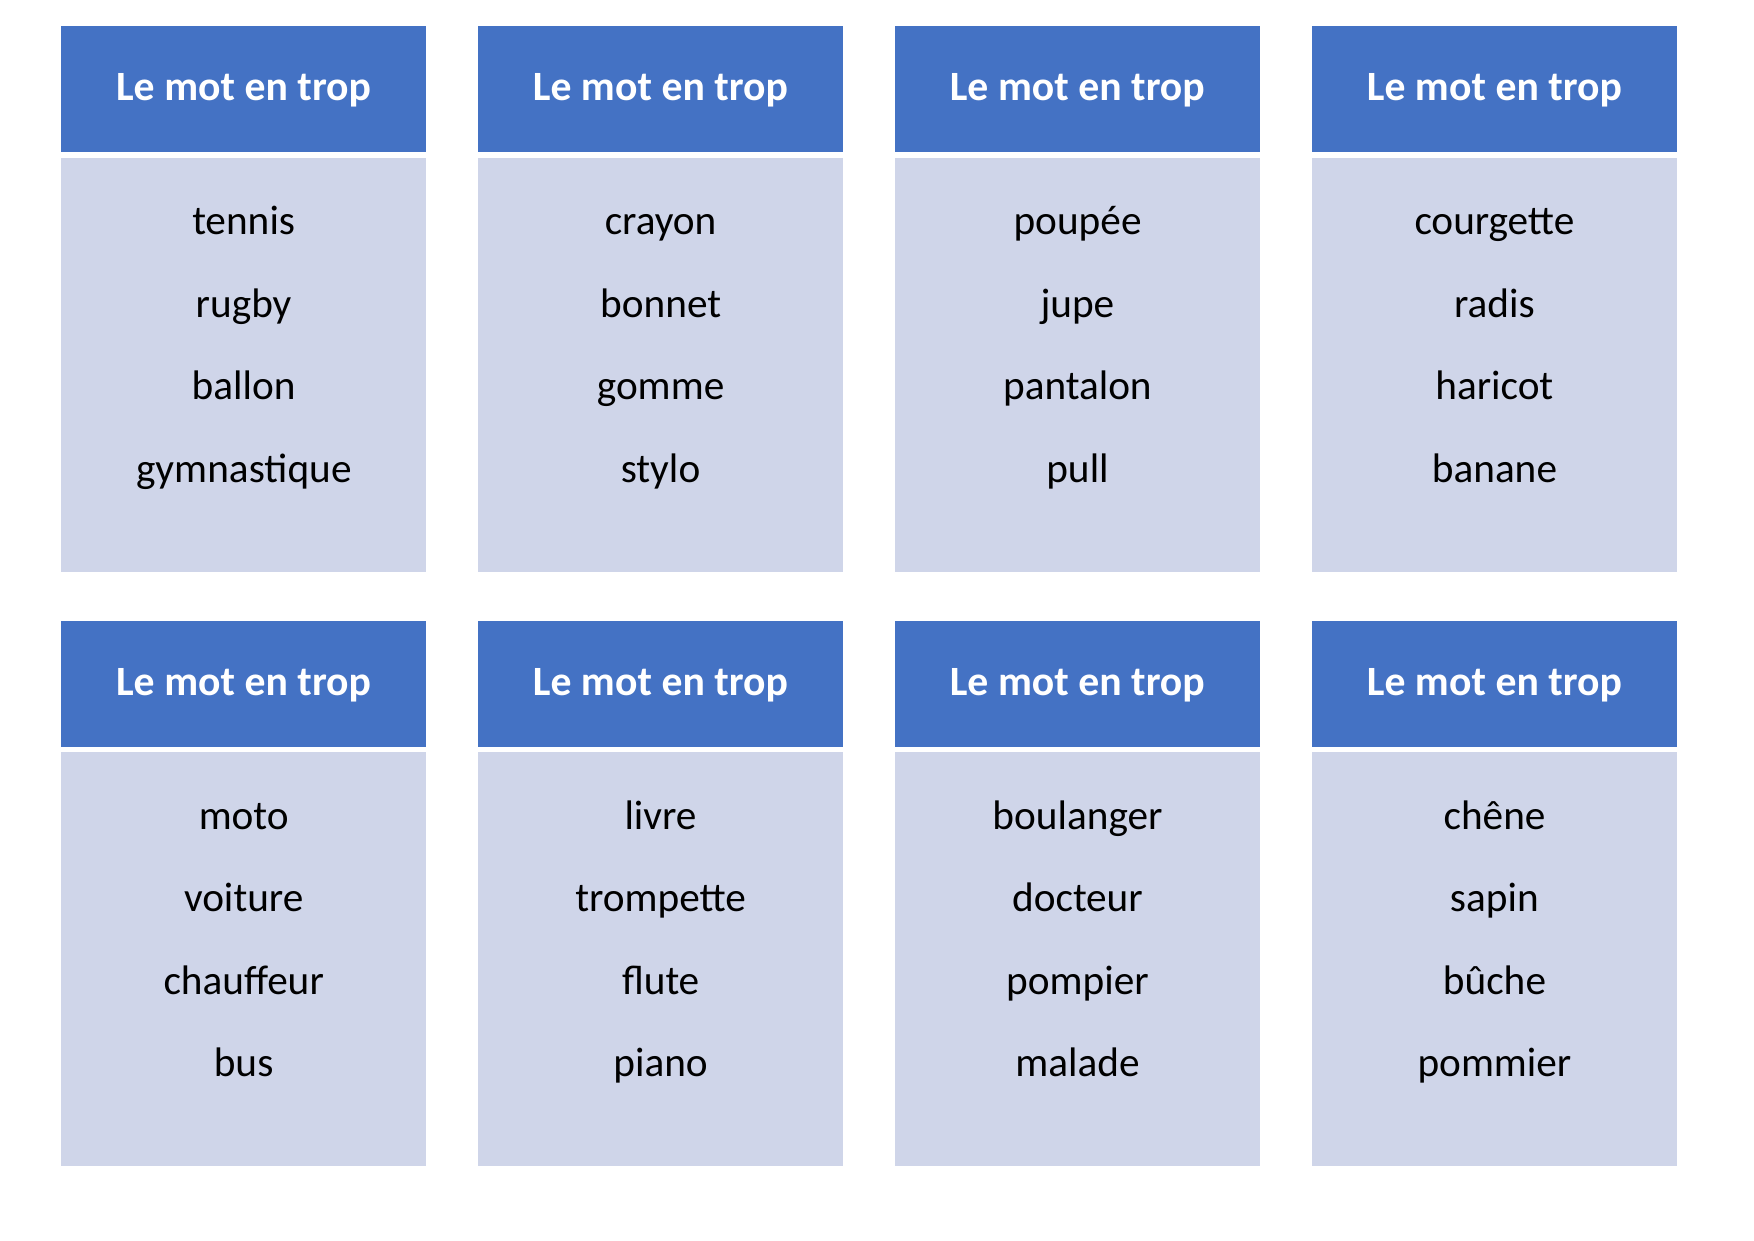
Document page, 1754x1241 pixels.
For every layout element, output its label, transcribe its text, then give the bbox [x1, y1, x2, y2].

table_cell boulanger docteur pompier malade [895, 752, 1260, 1166]
table_cell chêne sapin bûche pommier [1312, 752, 1677, 1166]
table_cell crayon bonnet gomme stylo [478, 158, 843, 572]
table_cell livre trompette flute piano [478, 752, 843, 1166]
table_header Le mot en trop [1312, 26, 1677, 152]
table_header Le mot en trop [1312, 621, 1677, 747]
table_cell poupée jupe pantalon pull [895, 158, 1260, 572]
table_cell moto voiture chauffeur bus [61, 752, 426, 1166]
table_header Le mot en trop [478, 621, 843, 747]
table_header Le mot en trop [61, 621, 426, 747]
table_cell courgette radis haricot banane [1312, 158, 1677, 572]
table_header Le mot en trop [61, 26, 426, 152]
table_header Le mot en trop [478, 26, 843, 152]
table_header Le mot en trop [895, 26, 1260, 152]
table_cell tennis rugby ballon gymnastique [61, 158, 426, 572]
table_header Le mot en trop [895, 621, 1260, 747]
